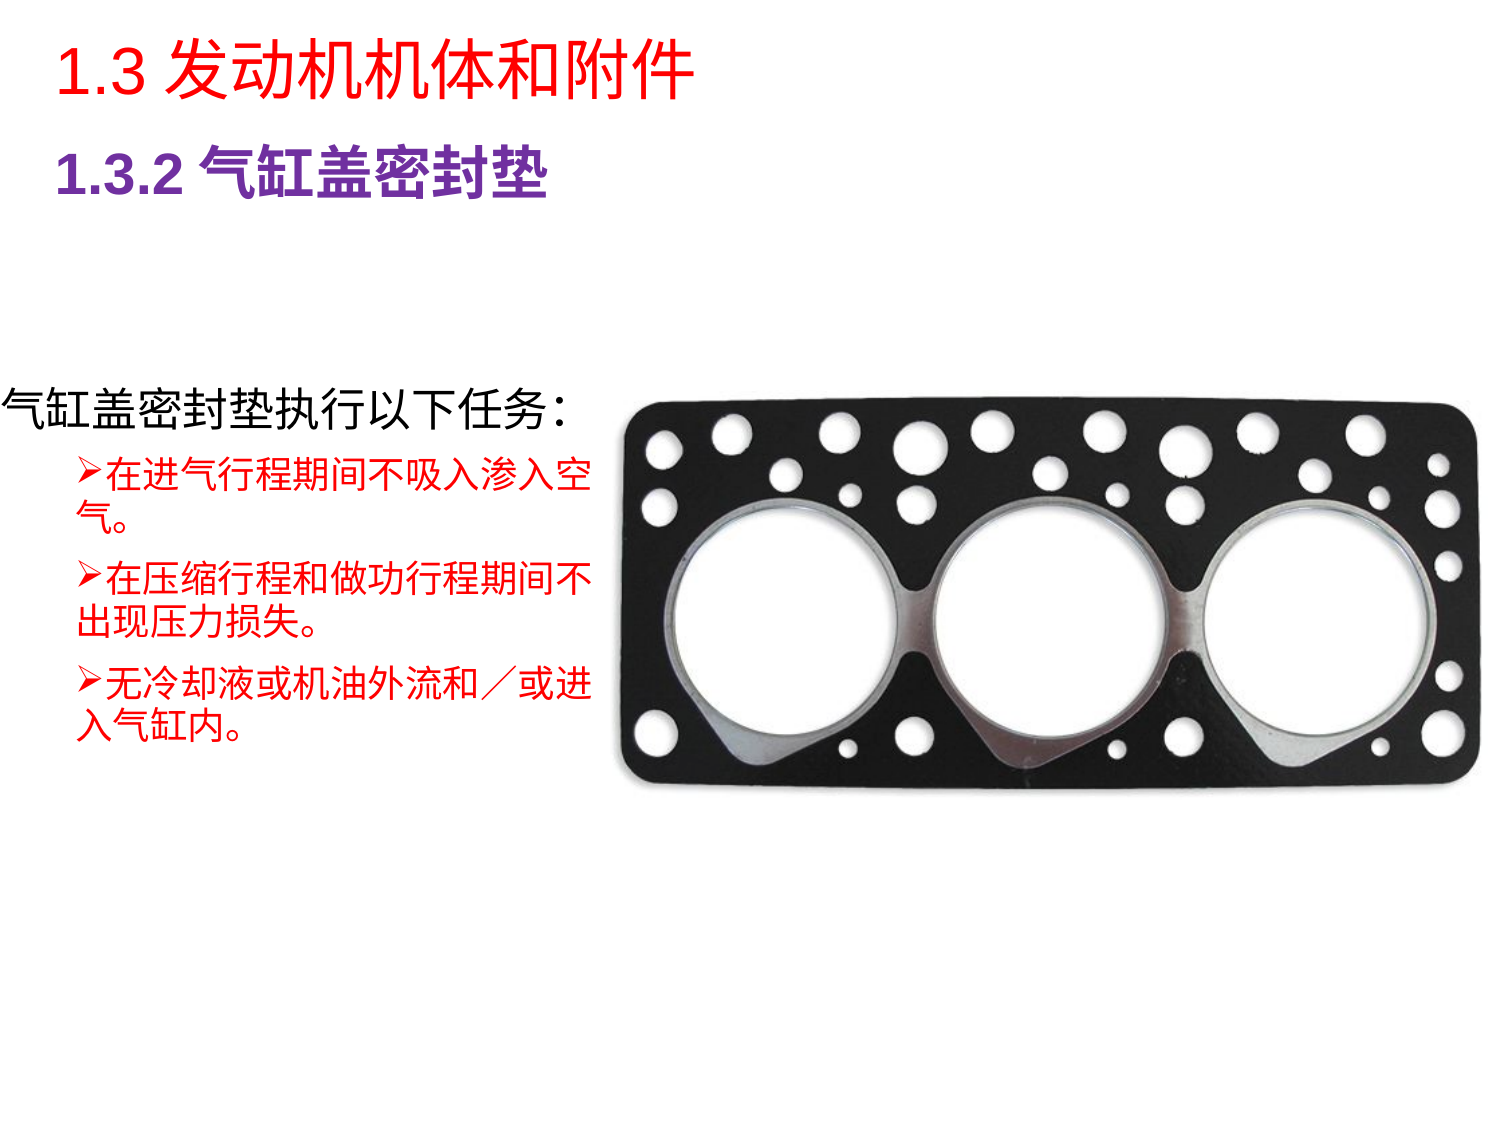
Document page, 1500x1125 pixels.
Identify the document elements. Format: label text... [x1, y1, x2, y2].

text_box 1.3.2气缸盖密封垫 [39, 128, 944, 214]
text_box 气缸盖密封垫执行以下任务： 在进气行程期间不吸入渗入空气。 在压缩行程和做功行程期间不出现压力损失。 无冷却液或机油外流和／或进入气缸内。 [0, 380, 621, 810]
picture [610, 390, 1488, 801]
text_box 1.3发动机机体和附件 [39, 20, 755, 116]
